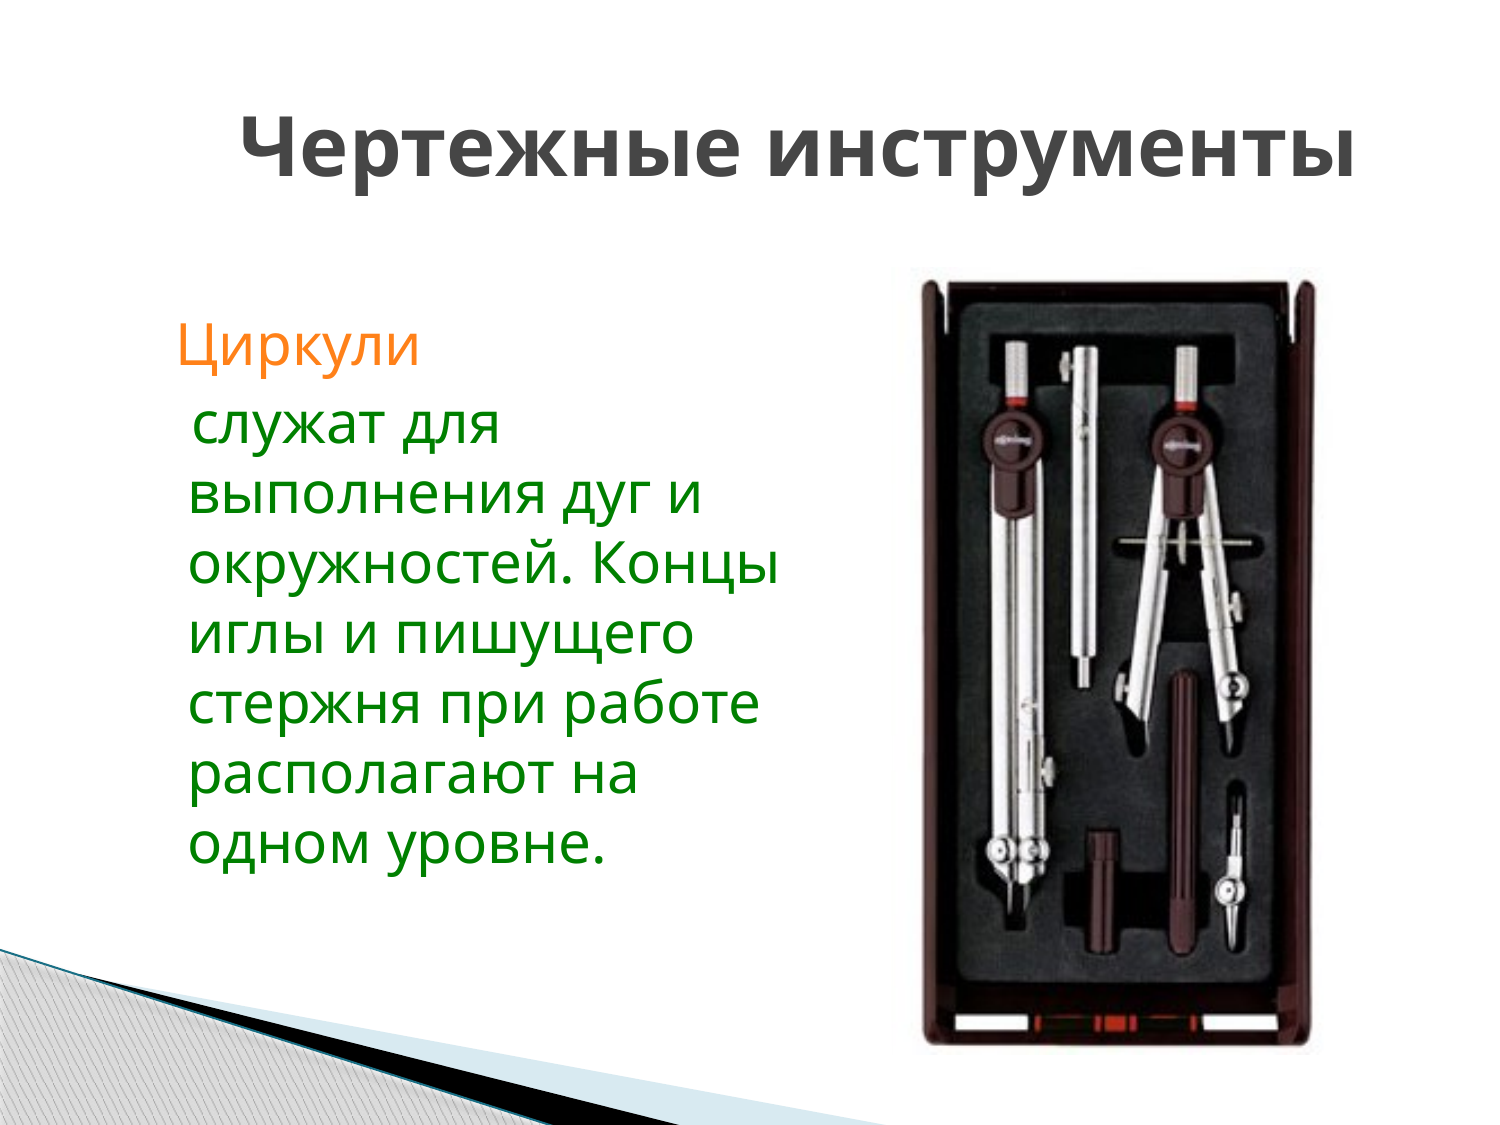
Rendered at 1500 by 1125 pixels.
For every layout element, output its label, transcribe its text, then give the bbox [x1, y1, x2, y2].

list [891, 266, 1360, 1055]
title Чертежные инструменты [224, 49, 1425, 237]
list Циркули служат для выполнения дуг и окружностей. Концы иглы и пишущего стержня при работе располагают на одном уровне. [112, 299, 812, 975]
